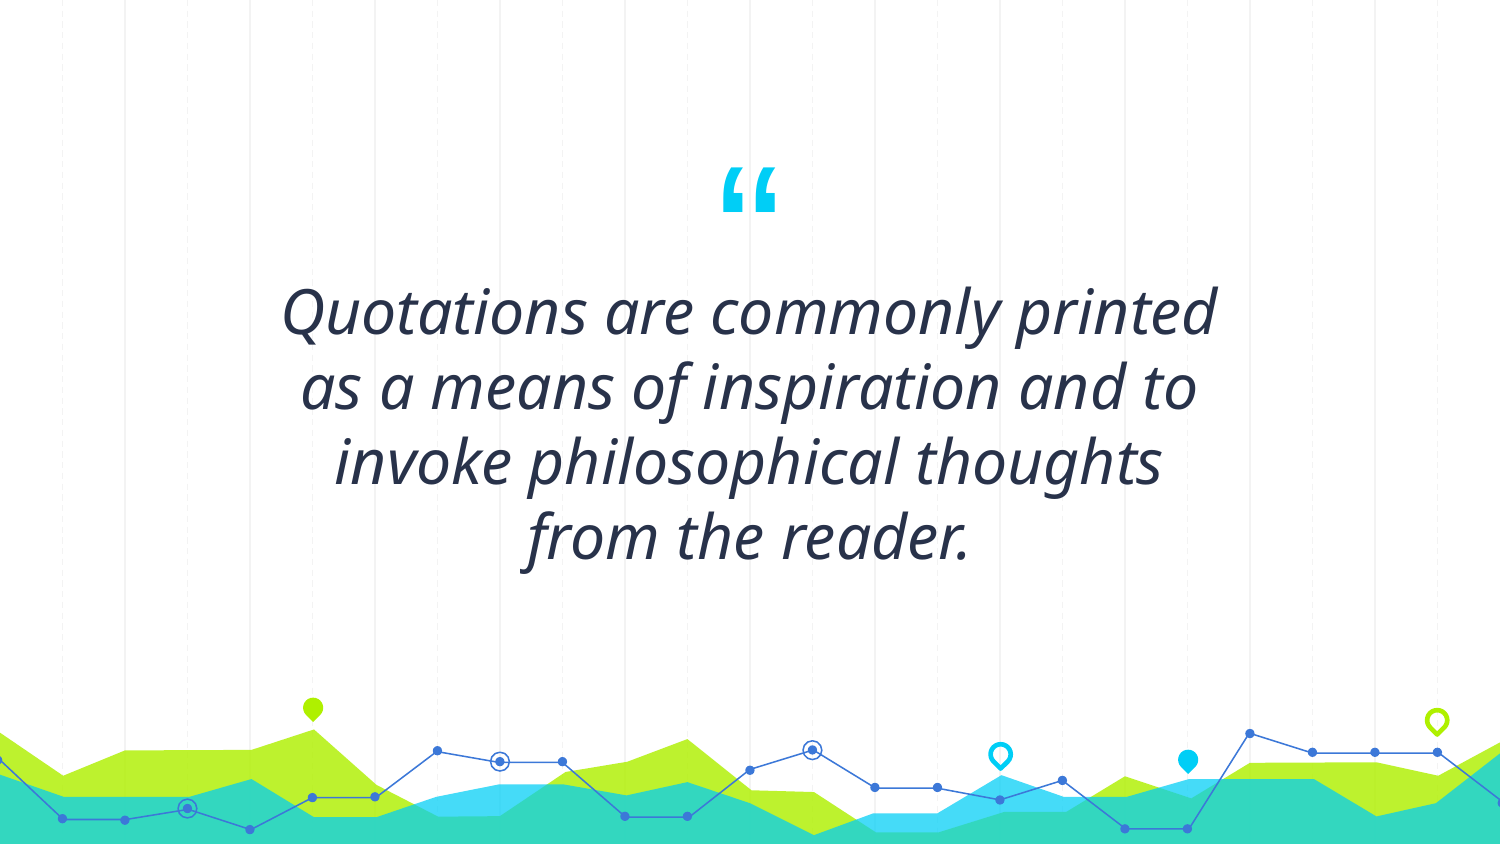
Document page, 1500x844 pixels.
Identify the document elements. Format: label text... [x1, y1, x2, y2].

list Quotations are commonly printed as a means of inspiration and to invoke philosophical thoughts from the reader. [249, 354, 1251, 490]
